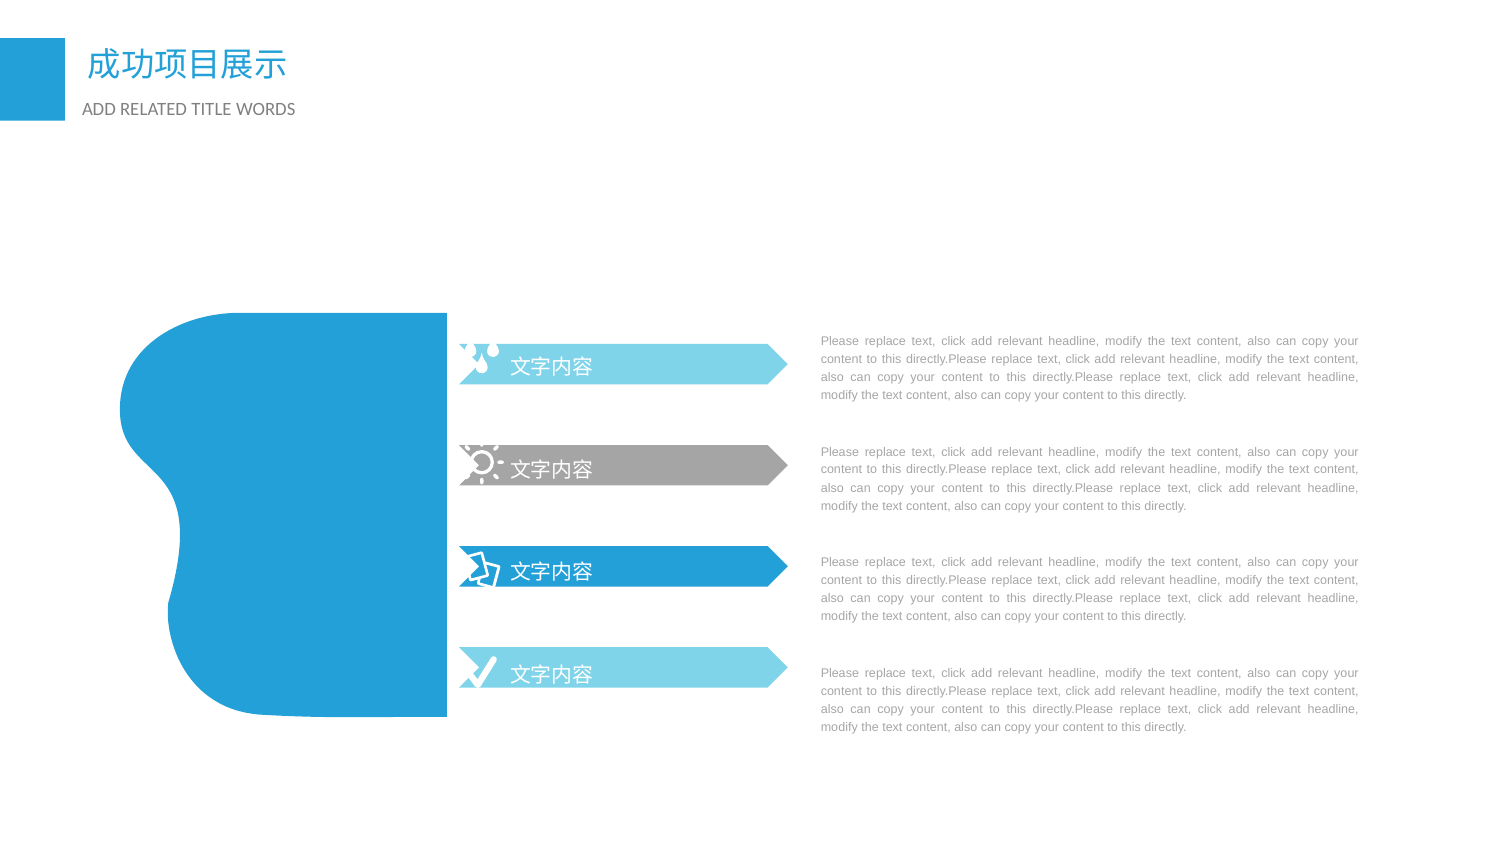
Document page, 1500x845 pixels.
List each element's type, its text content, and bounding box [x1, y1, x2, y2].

text_box [117, 310, 450, 720]
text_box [458, 313, 789, 719]
text_box Please replace text, click add relevant headline, modify the text content, also can copy your content to this directly.Please replace text, click add relevant headline, modify the text content, also can copy your content to this directly.Please replace text, click add relevant headline, modify the text content, also can copy your content to this directly. [820, 662, 1359, 735]
text_box Please replace text, click add relevant headline, modify the text content, also can copy your content to this directly.Please replace text, click add relevant headline, modify the text content, also can copy your content to this directly.Please replace text, click add relevant headline, modify the text content, also can copy your content to this directly. [820, 329, 1359, 402]
text_box Please replace text, click add relevant headline, modify the text content, also can copy your content to this directly.Please replace text, click add relevant headline, modify the text content, also can copy your content to this directly.Please replace text, click add relevant headline, modify the text content, also can copy your content to this directly. [820, 551, 1359, 624]
text_box Please replace text, click add relevant headline, modify the text content, also can copy your content to this directly.Please replace text, click add relevant headline, modify the text content, also can copy your content to this directly.Please replace text, click add relevant headline, modify the text content, also can copy your content to this directly. [820, 440, 1359, 513]
